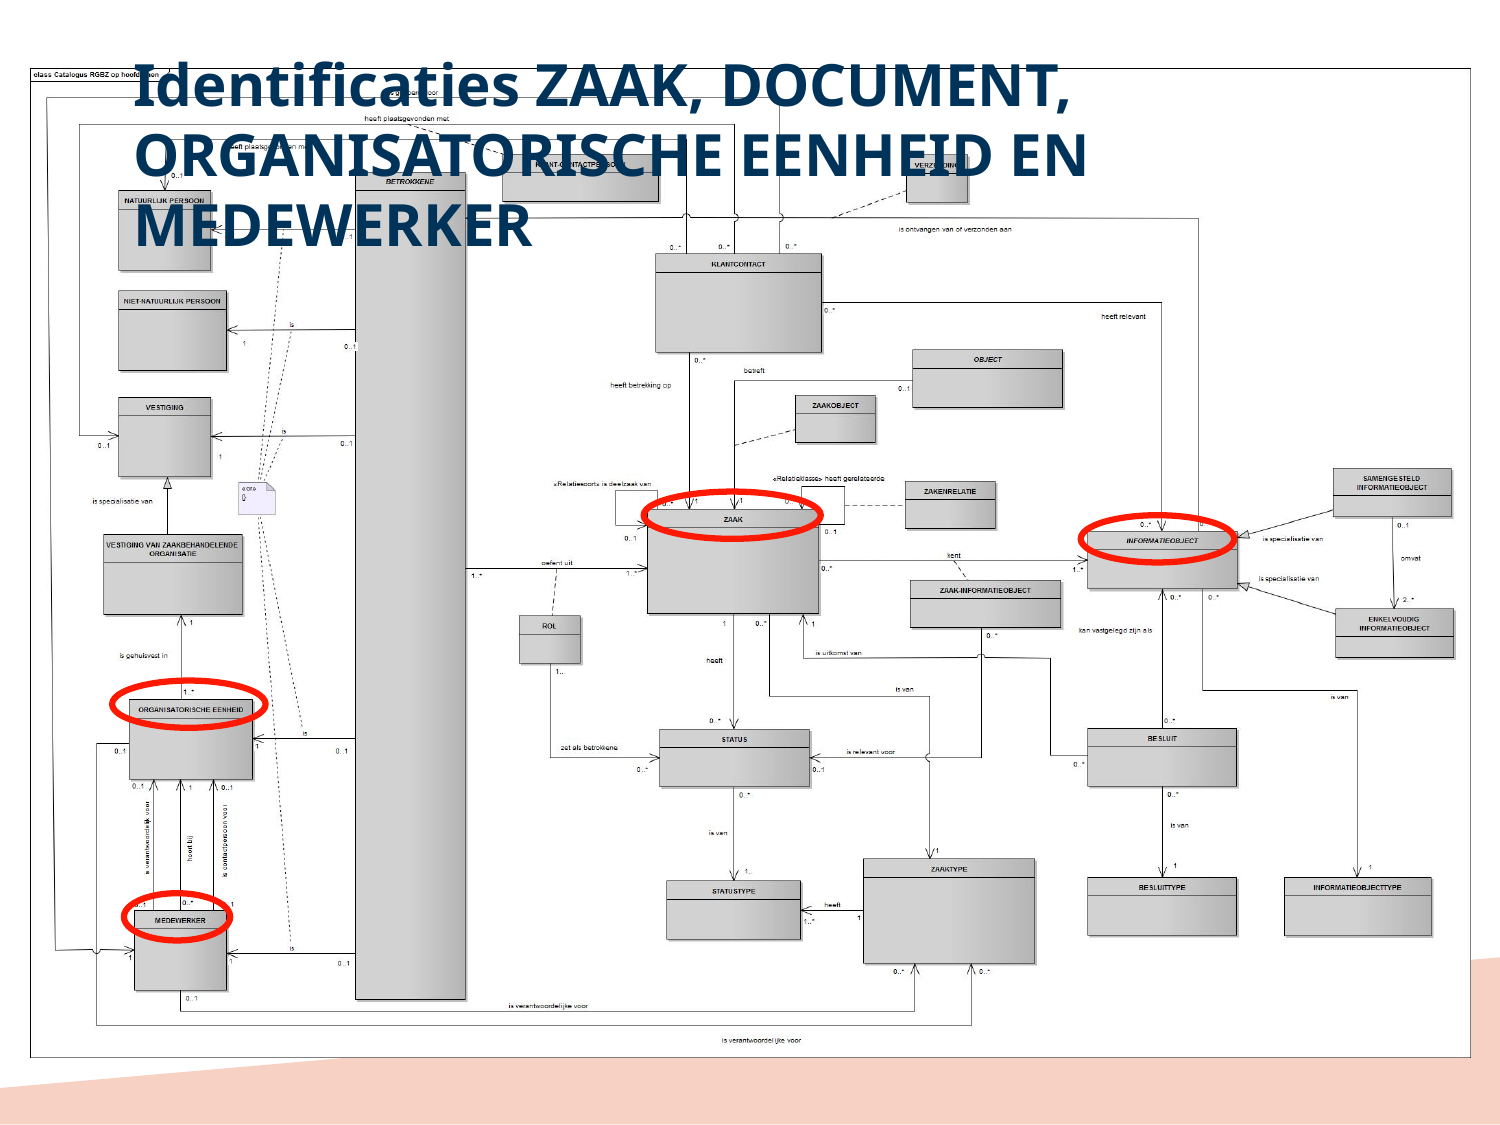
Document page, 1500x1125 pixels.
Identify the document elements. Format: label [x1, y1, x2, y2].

picture [29, 66, 1471, 1059]
